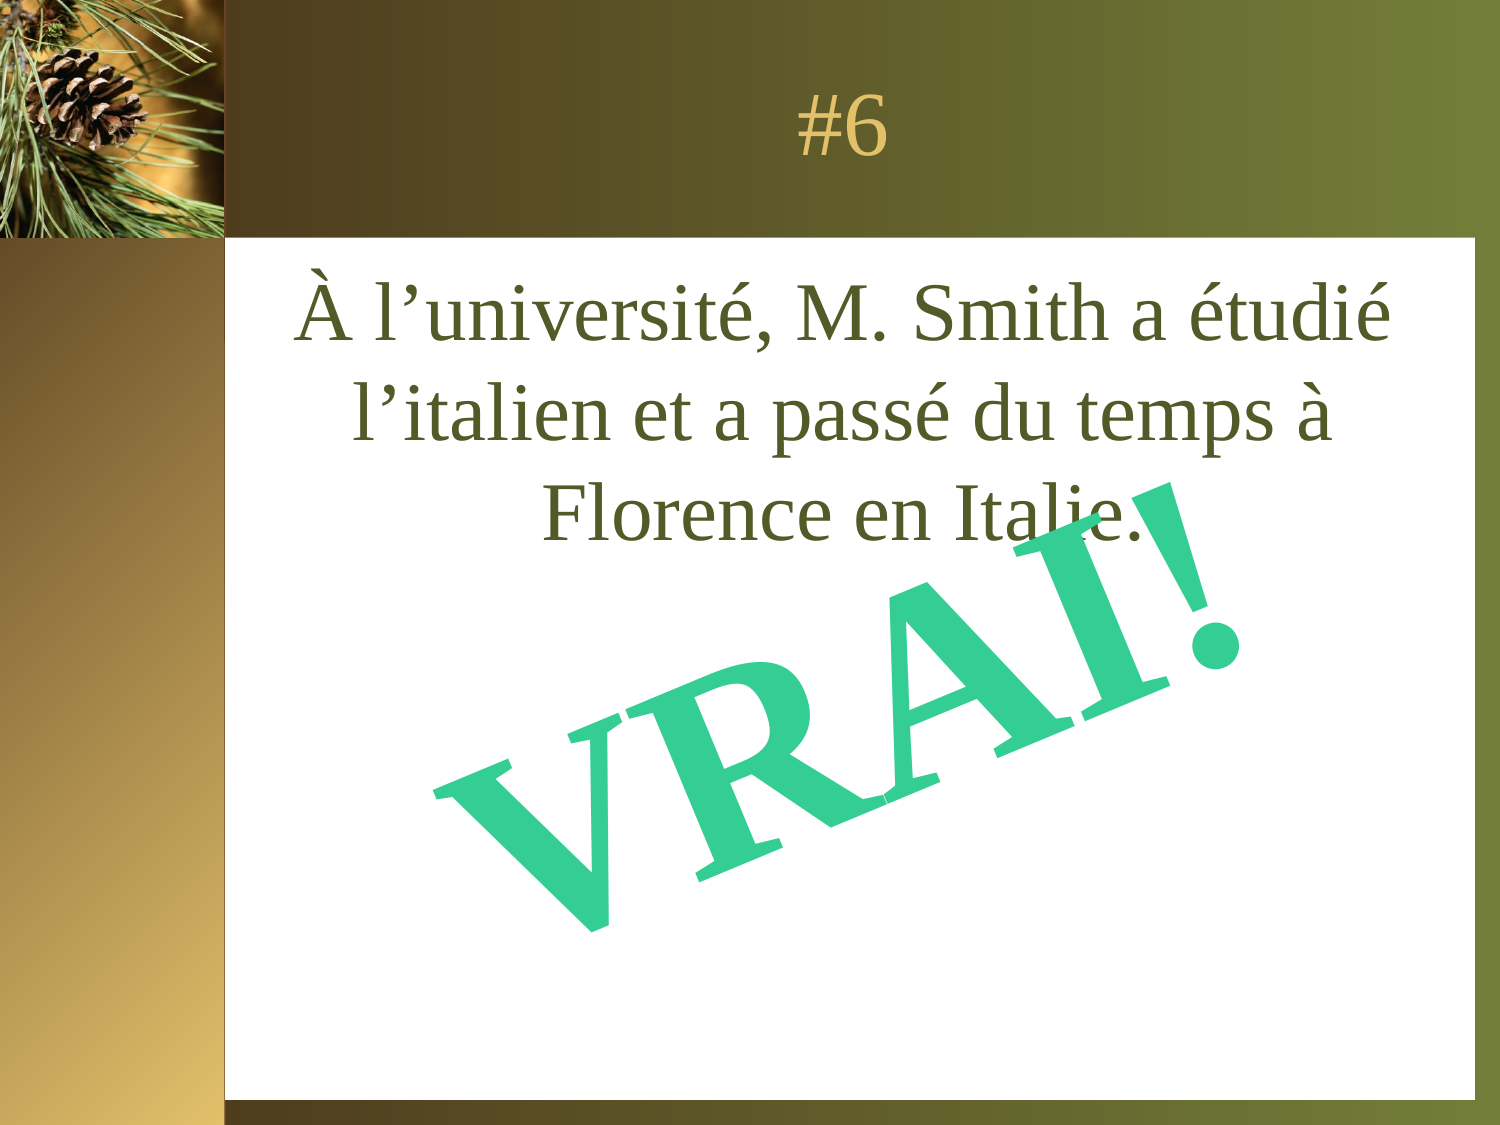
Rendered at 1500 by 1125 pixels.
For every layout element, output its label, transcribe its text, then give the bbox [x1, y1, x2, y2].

text_box VRAI! [374, 367, 1308, 1031]
picture [0, 0, 224, 238]
list À l’université, M. Smith a étudié l’italien et a passé du temps à Florence en Italie. [249, 249, 1438, 1088]
title #6 [249, 24, 1438, 213]
